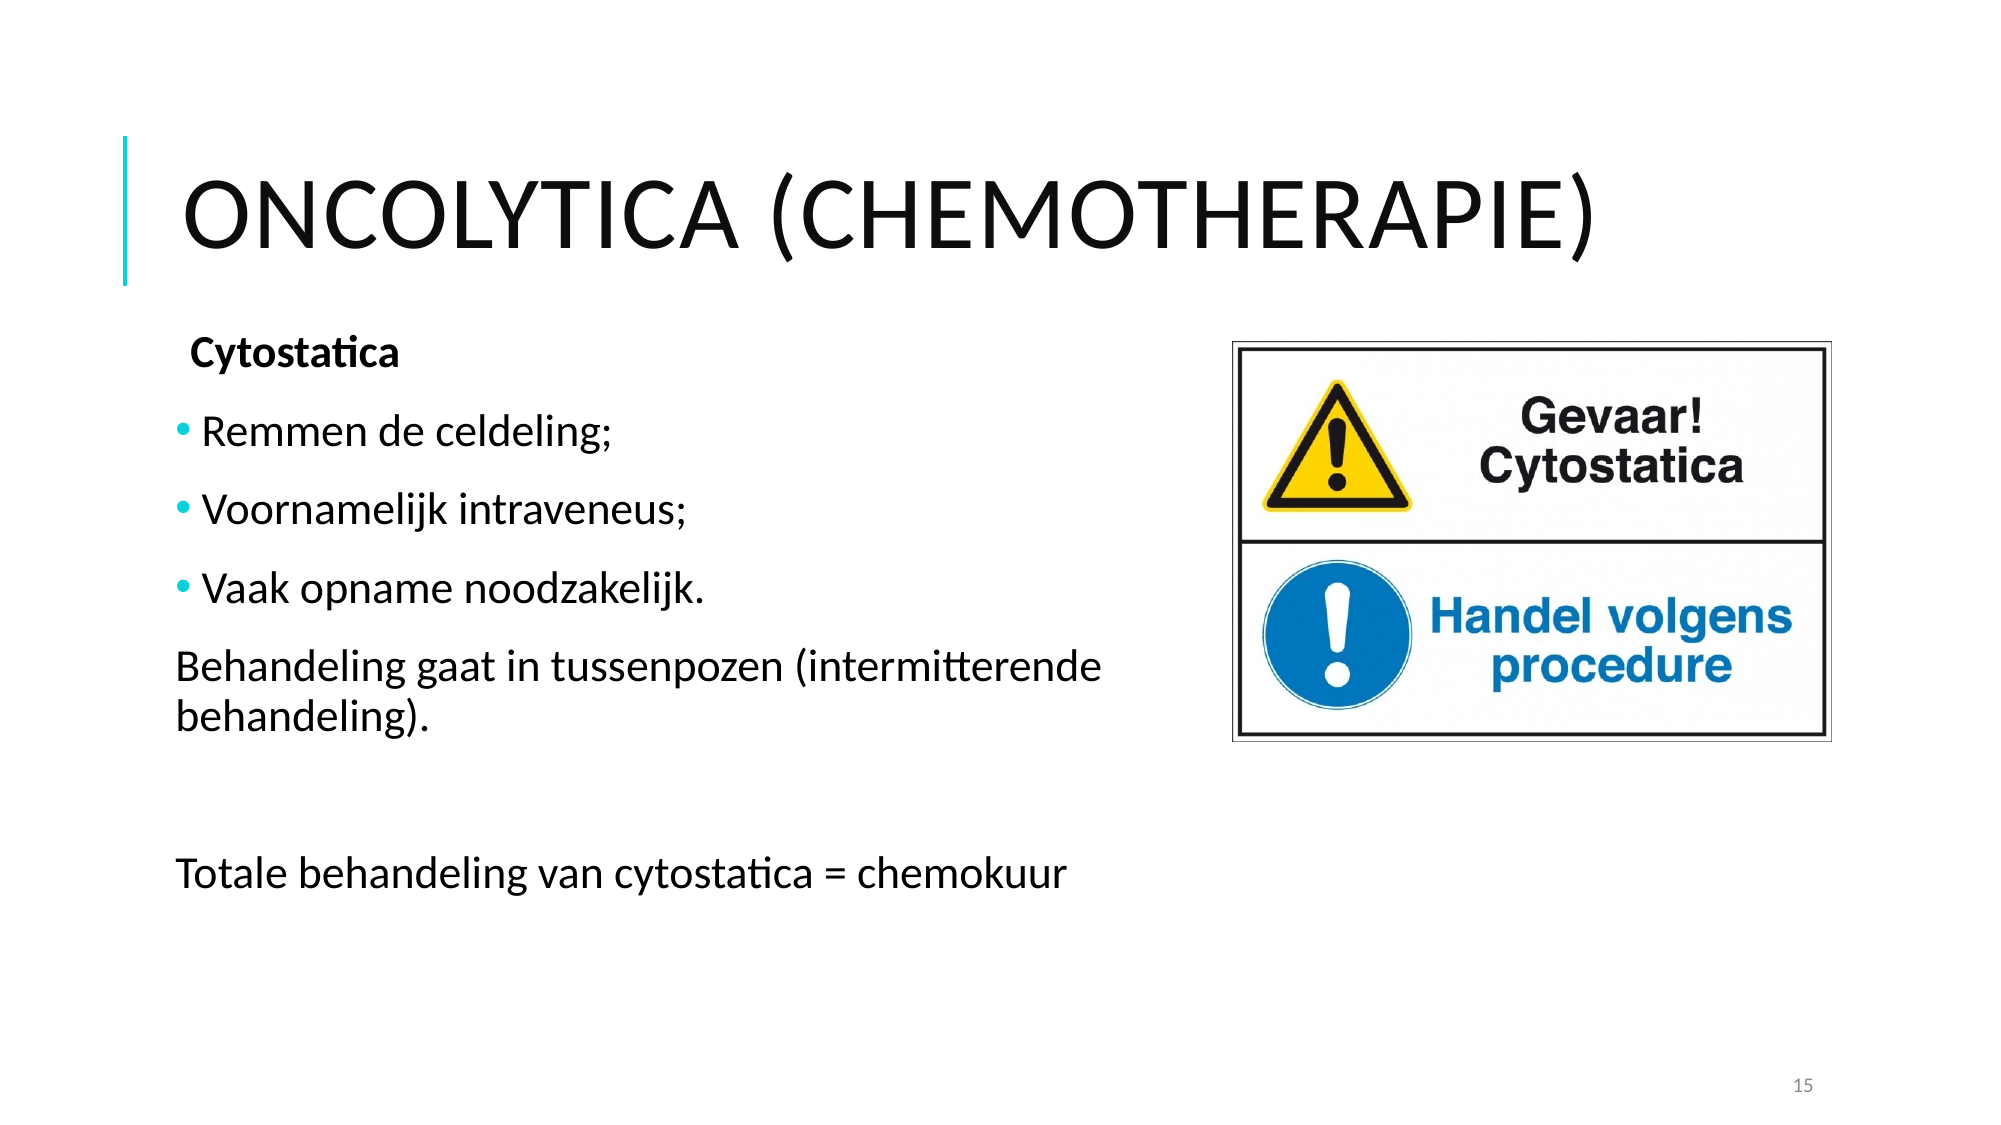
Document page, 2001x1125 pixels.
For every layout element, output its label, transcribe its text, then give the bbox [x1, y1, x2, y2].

list Cytostatica Remmen de celdeling; Voornamelijk intraveneus; Vaak opname noodzakelijk. Behandeling gaat in tussenpozen (intermitterende behandeling). Totale behandeling van cytostatica = chemokuur [168, 320, 1206, 981]
slide_number 15 [1777, 1061, 1938, 1107]
title Oncolytica (chemotherapie) [168, 96, 1938, 342]
picture [1232, 341, 1833, 743]
